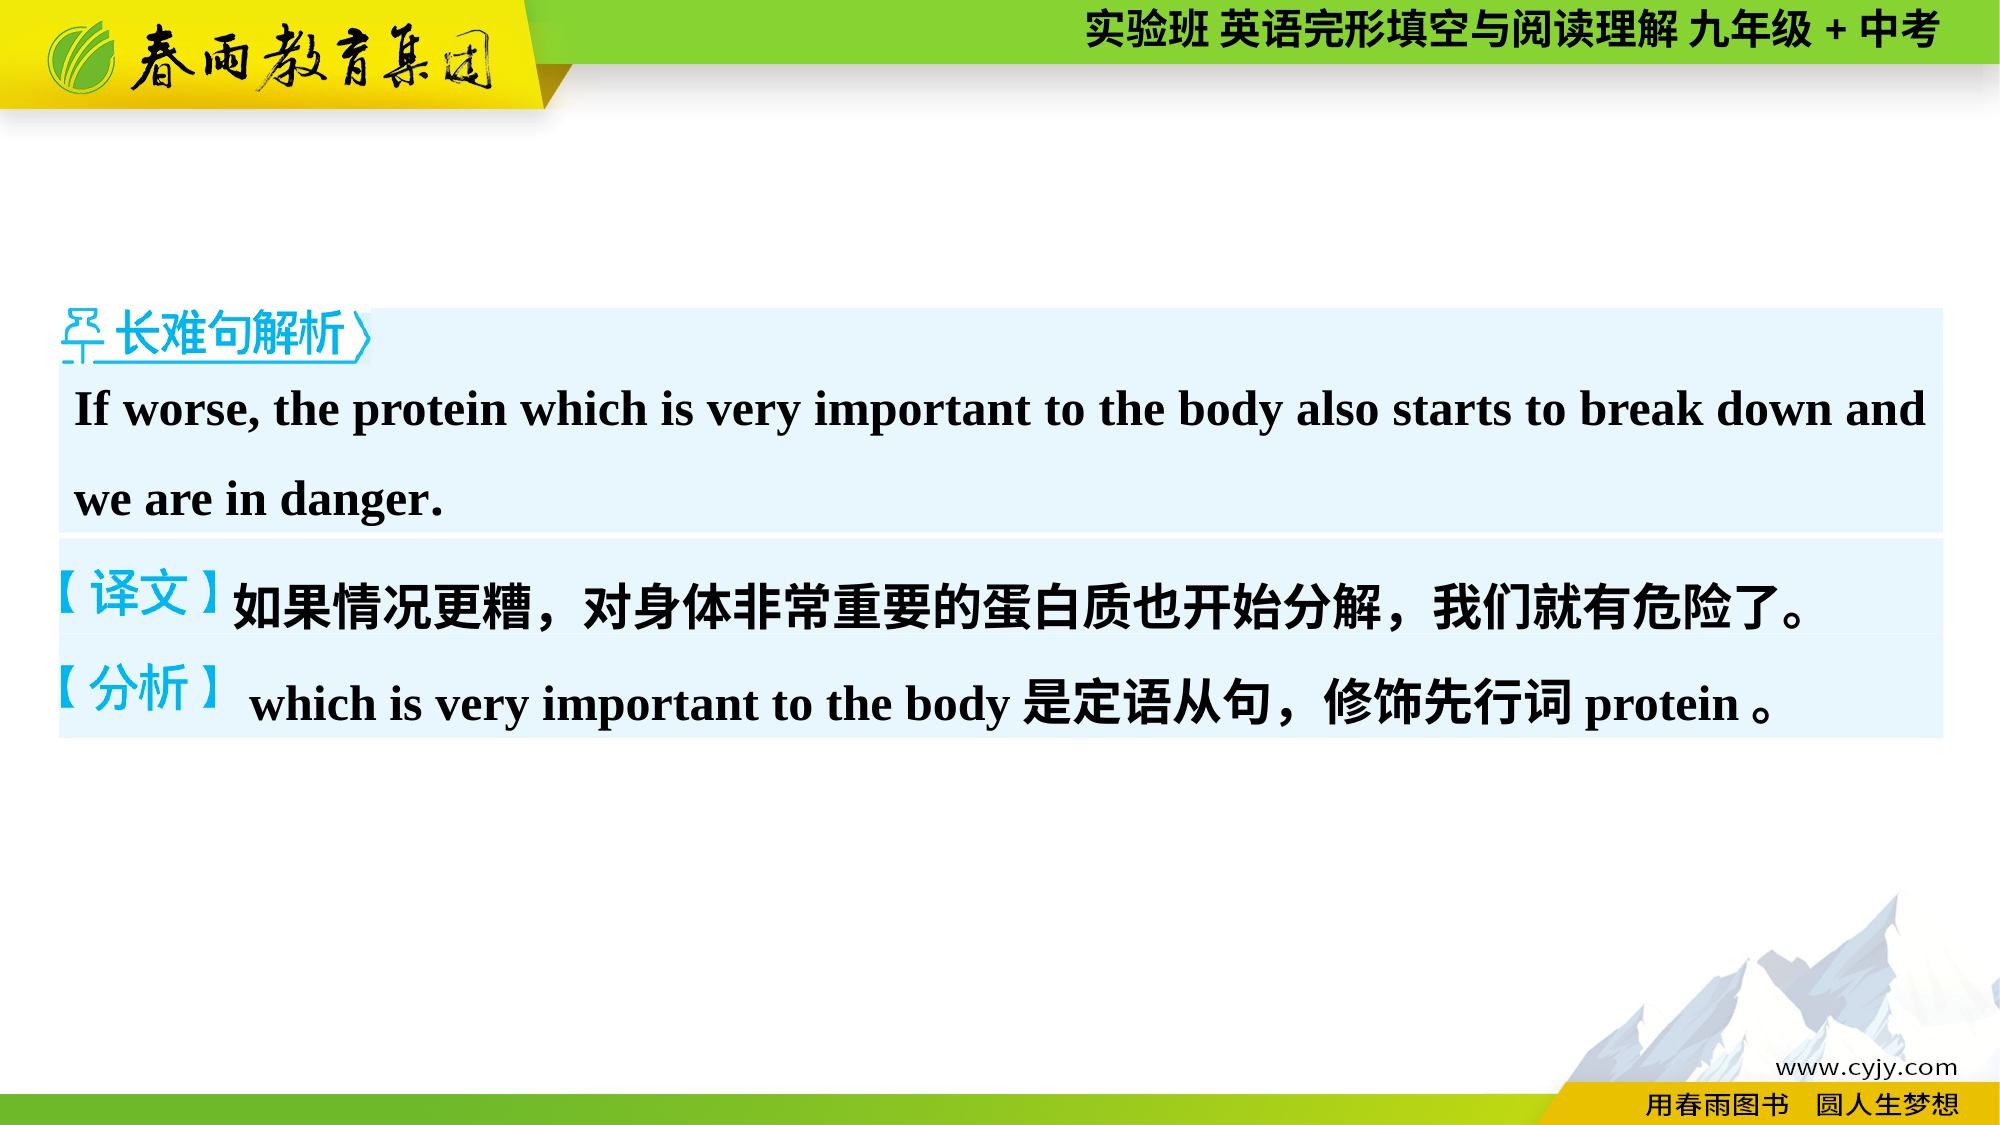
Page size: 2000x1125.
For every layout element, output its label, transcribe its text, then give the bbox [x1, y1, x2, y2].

list 如果情况更糟，对身体非常重要的蛋白质也开始分解，我们就有危险了。 [59, 538, 1944, 633]
picture [0, 0, 2000, 1125]
text_box which is very important to the body是定语从句，修饰先行词protein。 [59, 633, 1944, 739]
text_box If worse, the protein which is very important to the body also starts to break down and we are in danger. [58, 307, 1943, 533]
